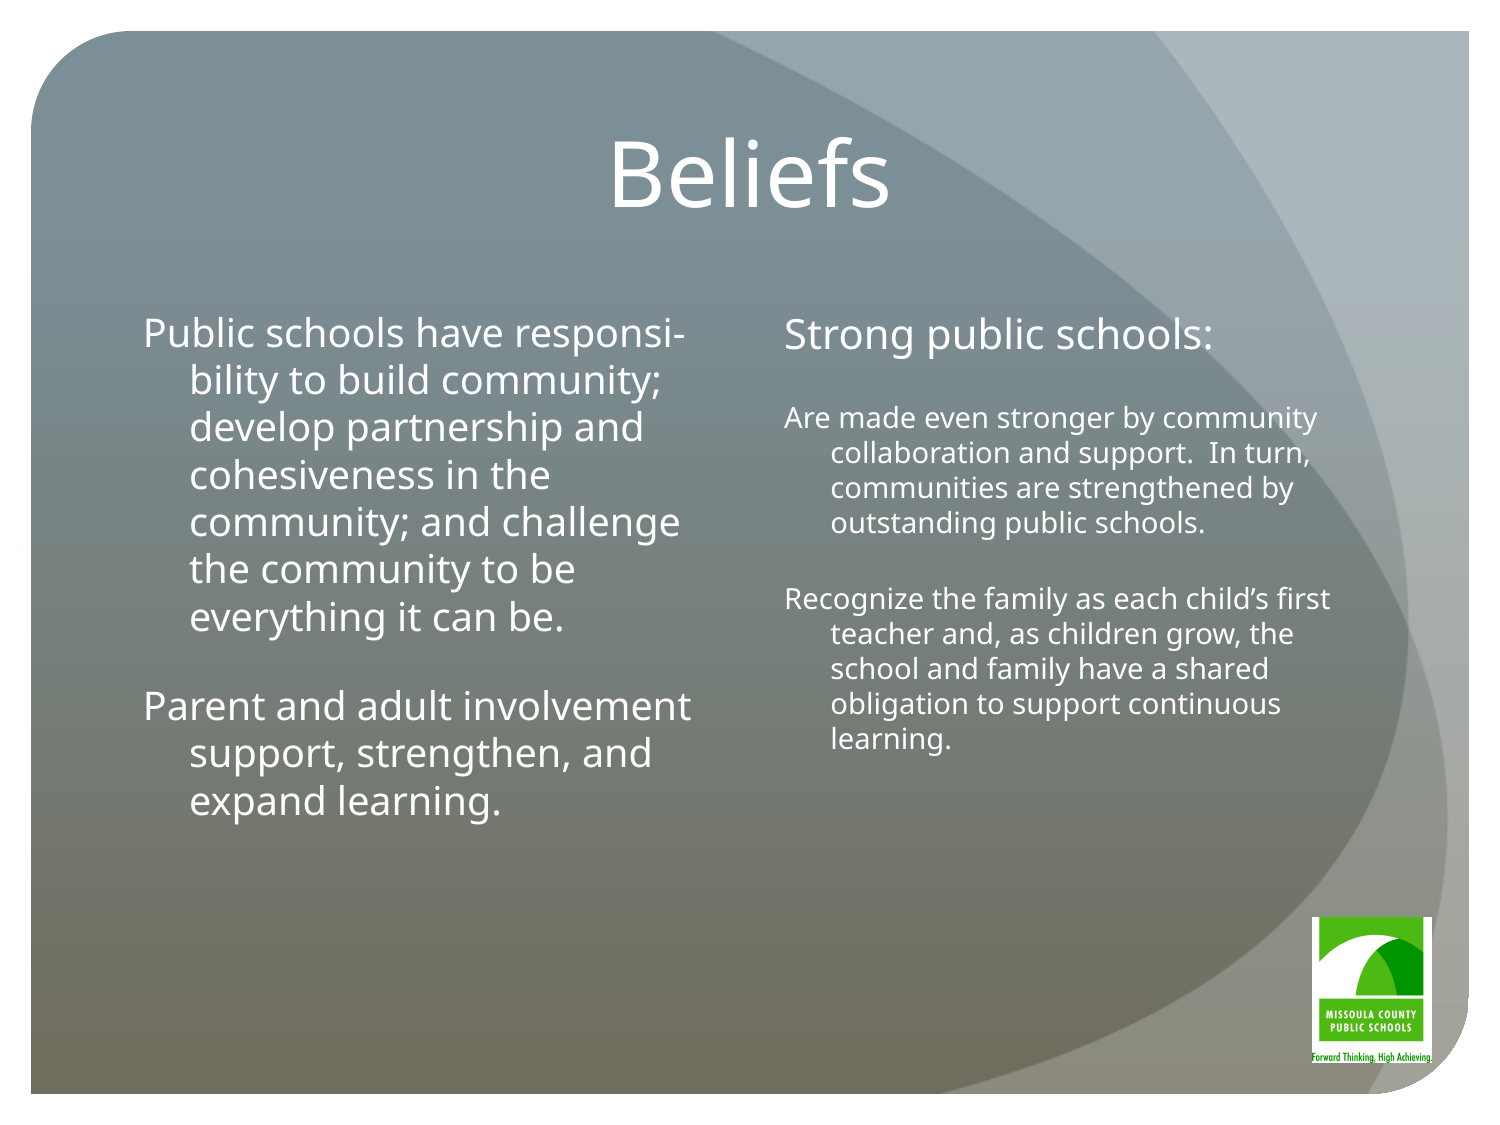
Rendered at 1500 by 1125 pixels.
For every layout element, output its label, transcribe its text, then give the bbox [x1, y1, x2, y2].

list Public schools have responsi-bility to build community; develop partnership and cohesiveness in the community; and challenge the community to be everything it can be. Parent and adult involvement support, strengthen, and expand learning. [127, 299, 728, 993]
title Beliefs [127, 62, 1372, 234]
list Strong public schools: Are made even stronger by community collaboration and support. In turn, communities are strengthened by outstanding public schools. Recognize the family as each child’s first teacher and, as children grow, the school and family have a shared obligation to support continuous learning. [769, 299, 1370, 993]
picture [24, 30, 1473, 1094]
